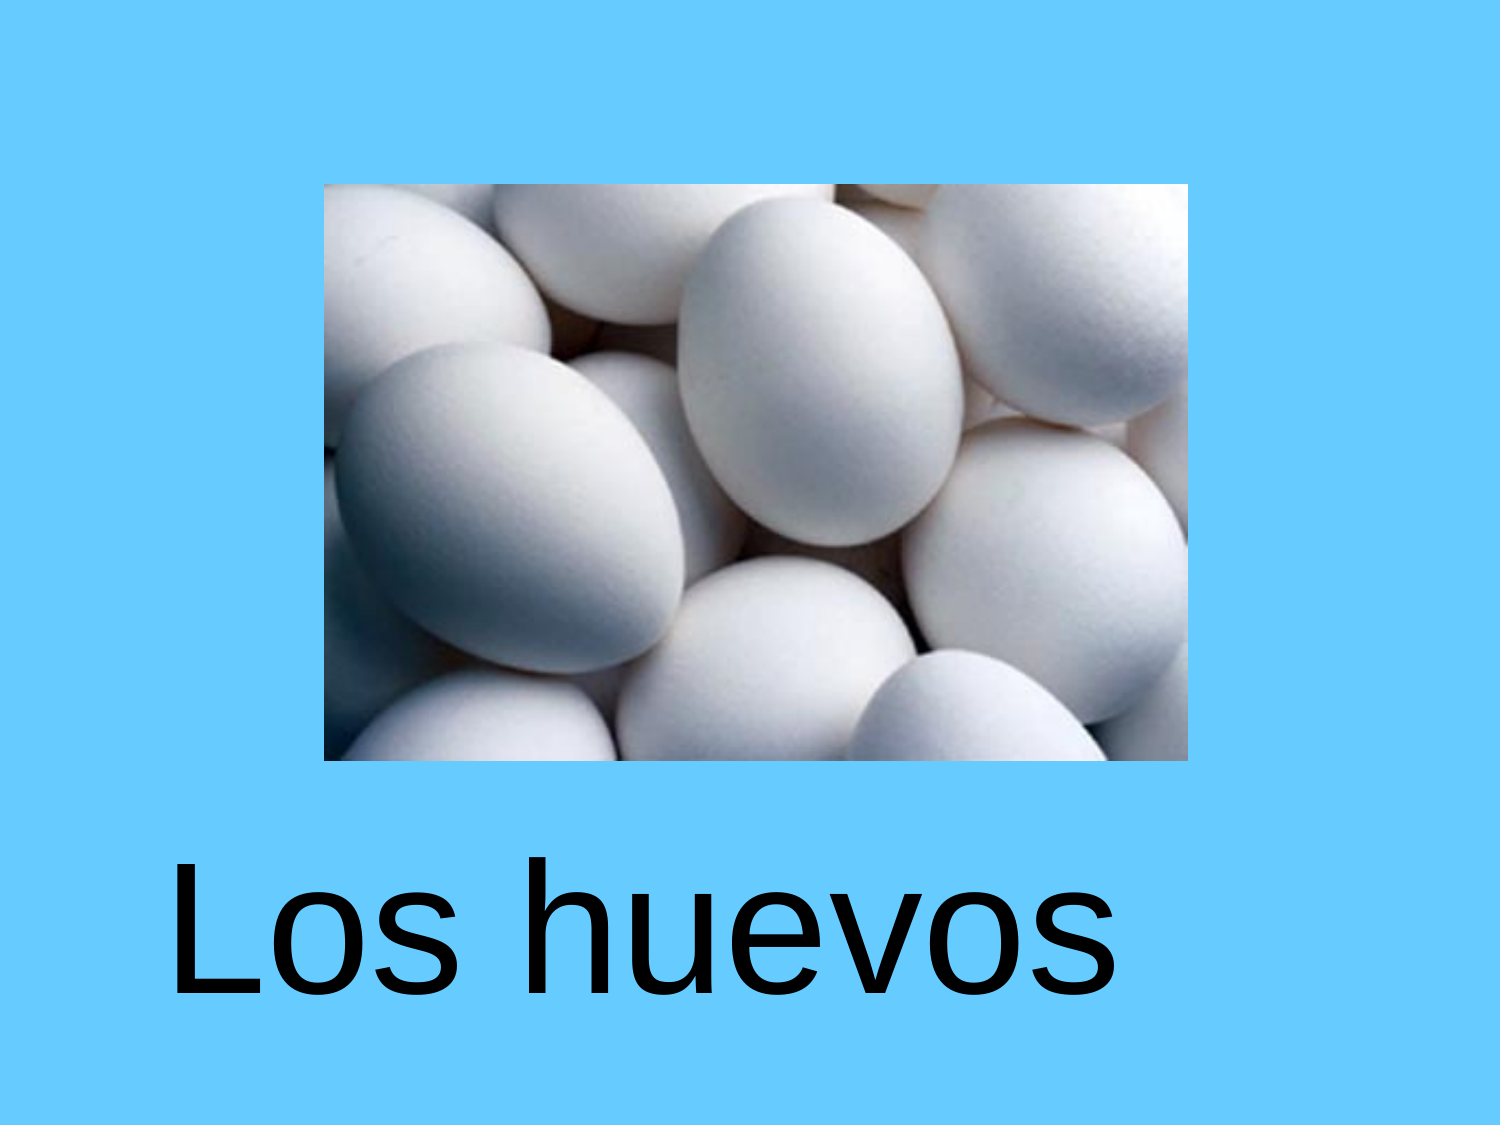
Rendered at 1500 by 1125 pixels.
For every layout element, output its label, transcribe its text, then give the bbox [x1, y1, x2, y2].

picture [324, 184, 1188, 761]
text_box Los huevos [147, 798, 1412, 1039]
